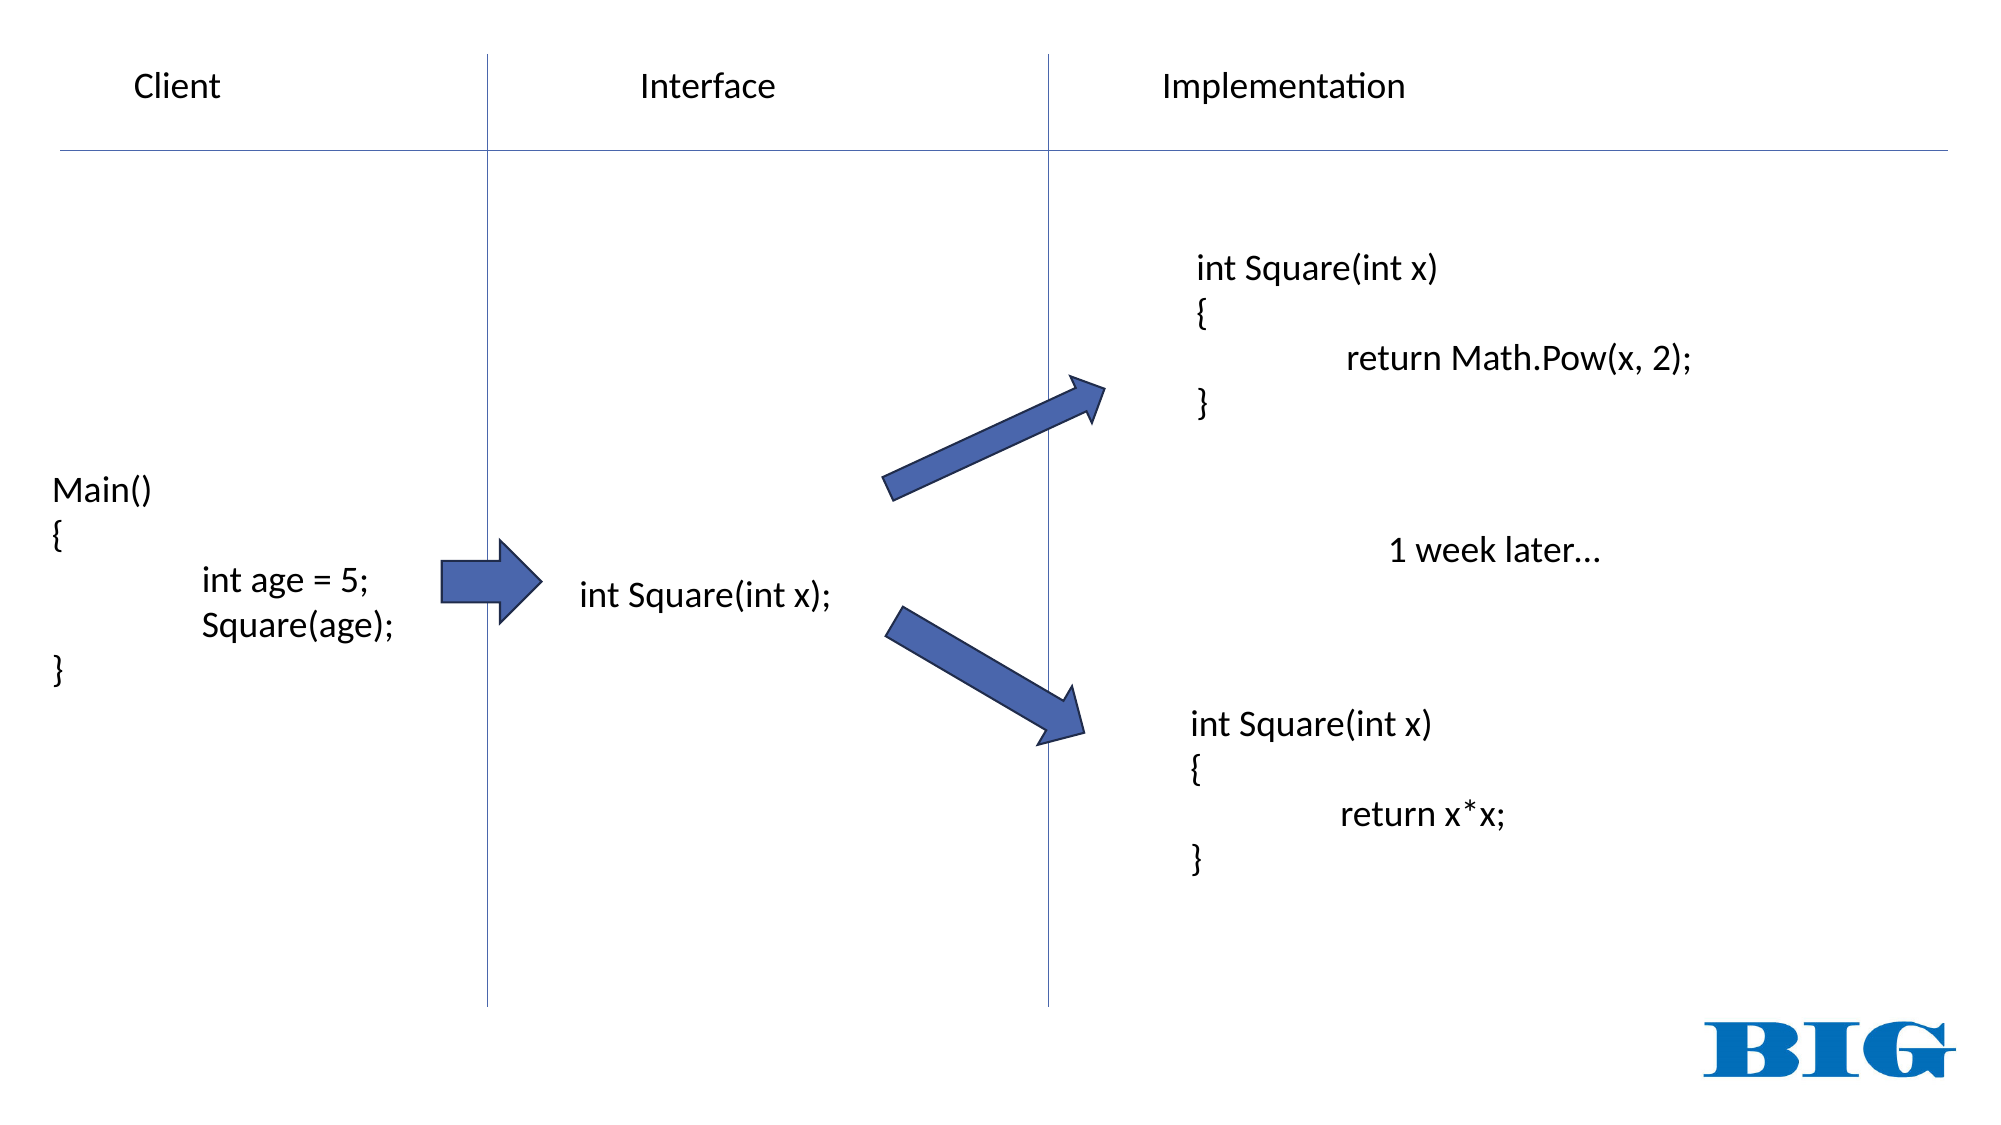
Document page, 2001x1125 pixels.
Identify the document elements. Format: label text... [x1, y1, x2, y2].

text_box Implementation [1147, 53, 1497, 114]
text_box [881, 399, 1048, 502]
text_box [1049, 683, 1086, 743]
text_box [440, 559, 486, 604]
text_box int Square(int x); [564, 562, 1027, 623]
text_box [1049, 374, 1106, 430]
text_box Client [119, 53, 274, 114]
text_box [884, 605, 1048, 747]
text_box 1 week later… [1373, 517, 1660, 578]
picture [1696, 1006, 1962, 1092]
text_box Main() { int age = 5; Square(age); } [37, 457, 464, 698]
text_box Interface [625, 53, 796, 114]
text_box int Square(int x) { return x*x; } [1175, 692, 1923, 887]
text_box int Square(int x) { return Math.Pow(x, 2); } [1181, 235, 1929, 431]
text_box [488, 537, 543, 626]
